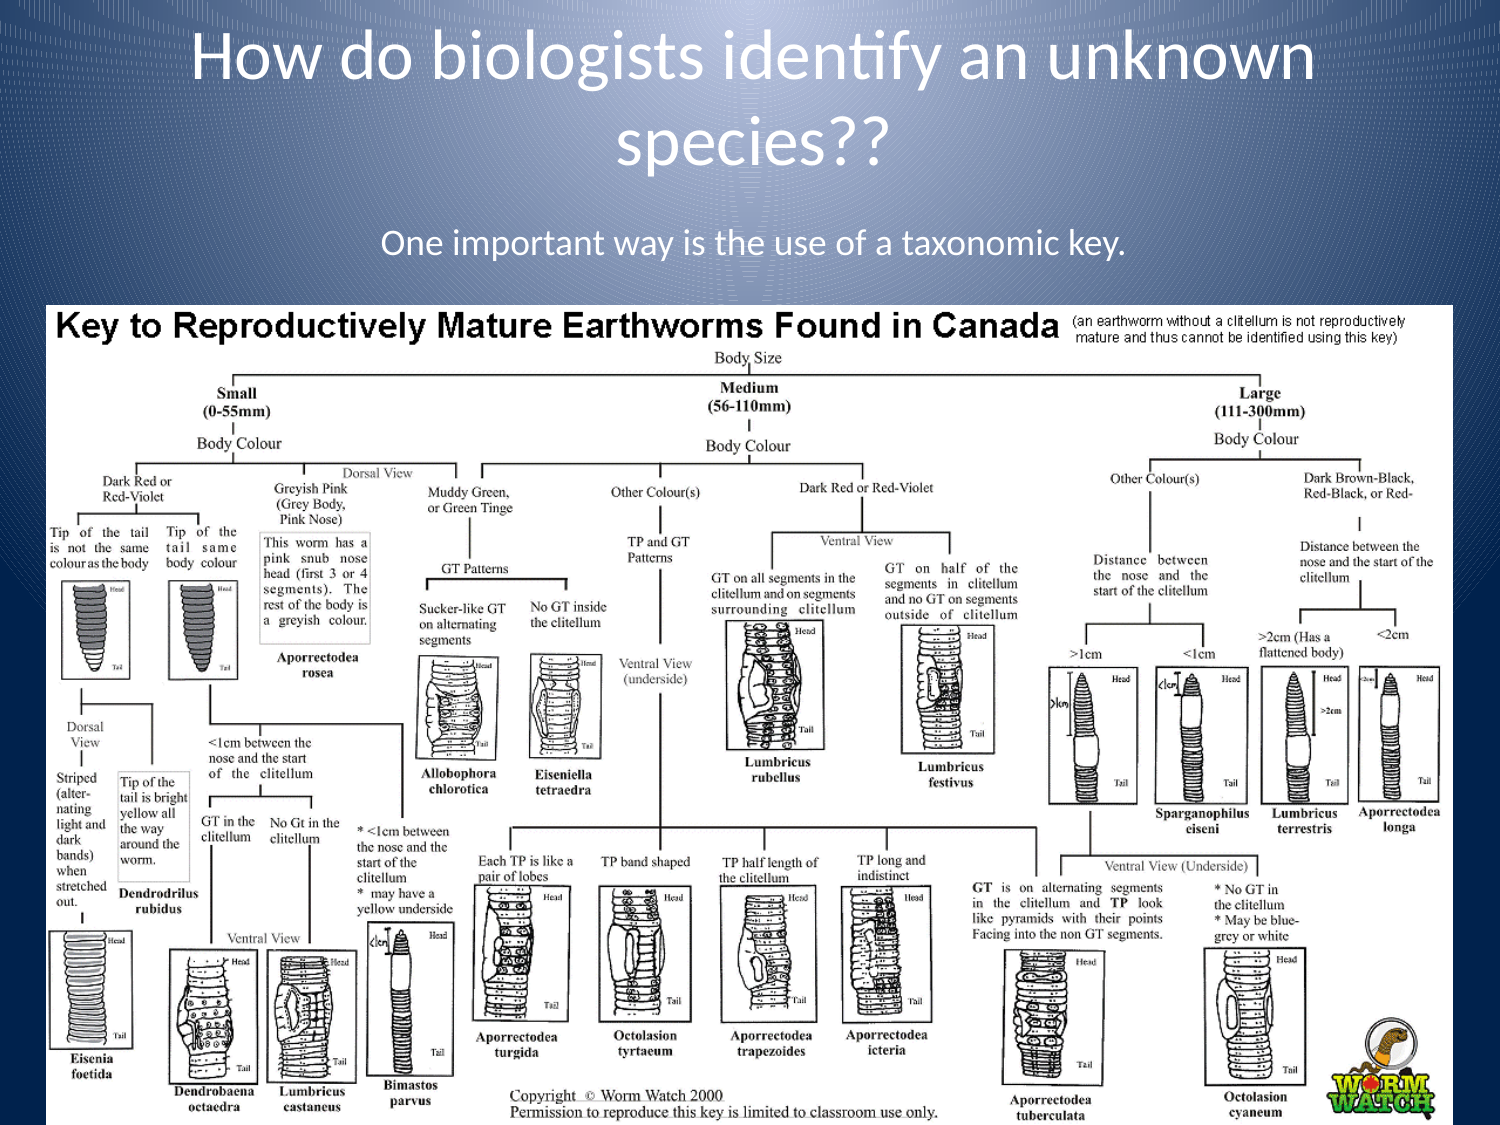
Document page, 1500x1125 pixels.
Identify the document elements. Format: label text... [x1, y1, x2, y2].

picture [46, 304, 1453, 1125]
text_box One important way is the use of a taxonomic key. [128, 210, 1379, 271]
title How do biologists identify an unknown species?? [117, 0, 1393, 188]
